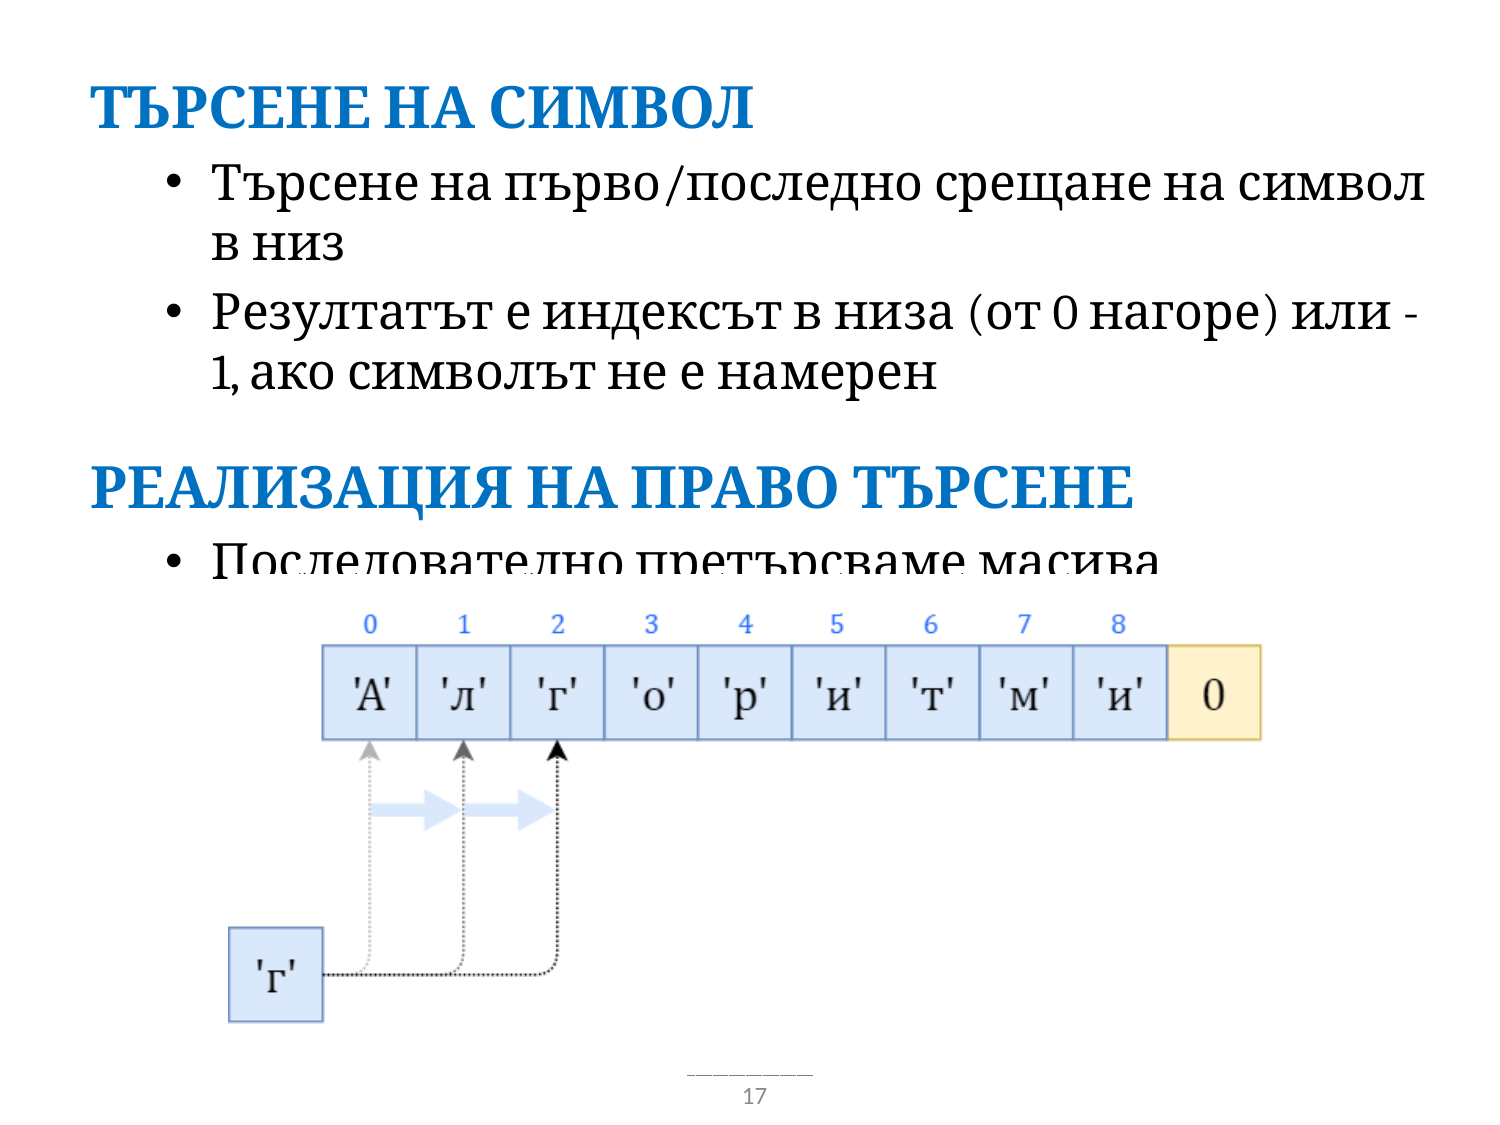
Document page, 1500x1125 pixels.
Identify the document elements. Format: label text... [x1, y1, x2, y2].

list Търсене на символ Търсене на първо/последно срещане на символ в низ Резултатът е индексът в низа (от 0 нагоре) или -1, ако символът не е намерен Реализация на право търсене Последователно претърсваме масива [75, 62, 1450, 1063]
slide_number 17 [579, 1065, 930, 1125]
picture [227, 574, 1263, 1024]
